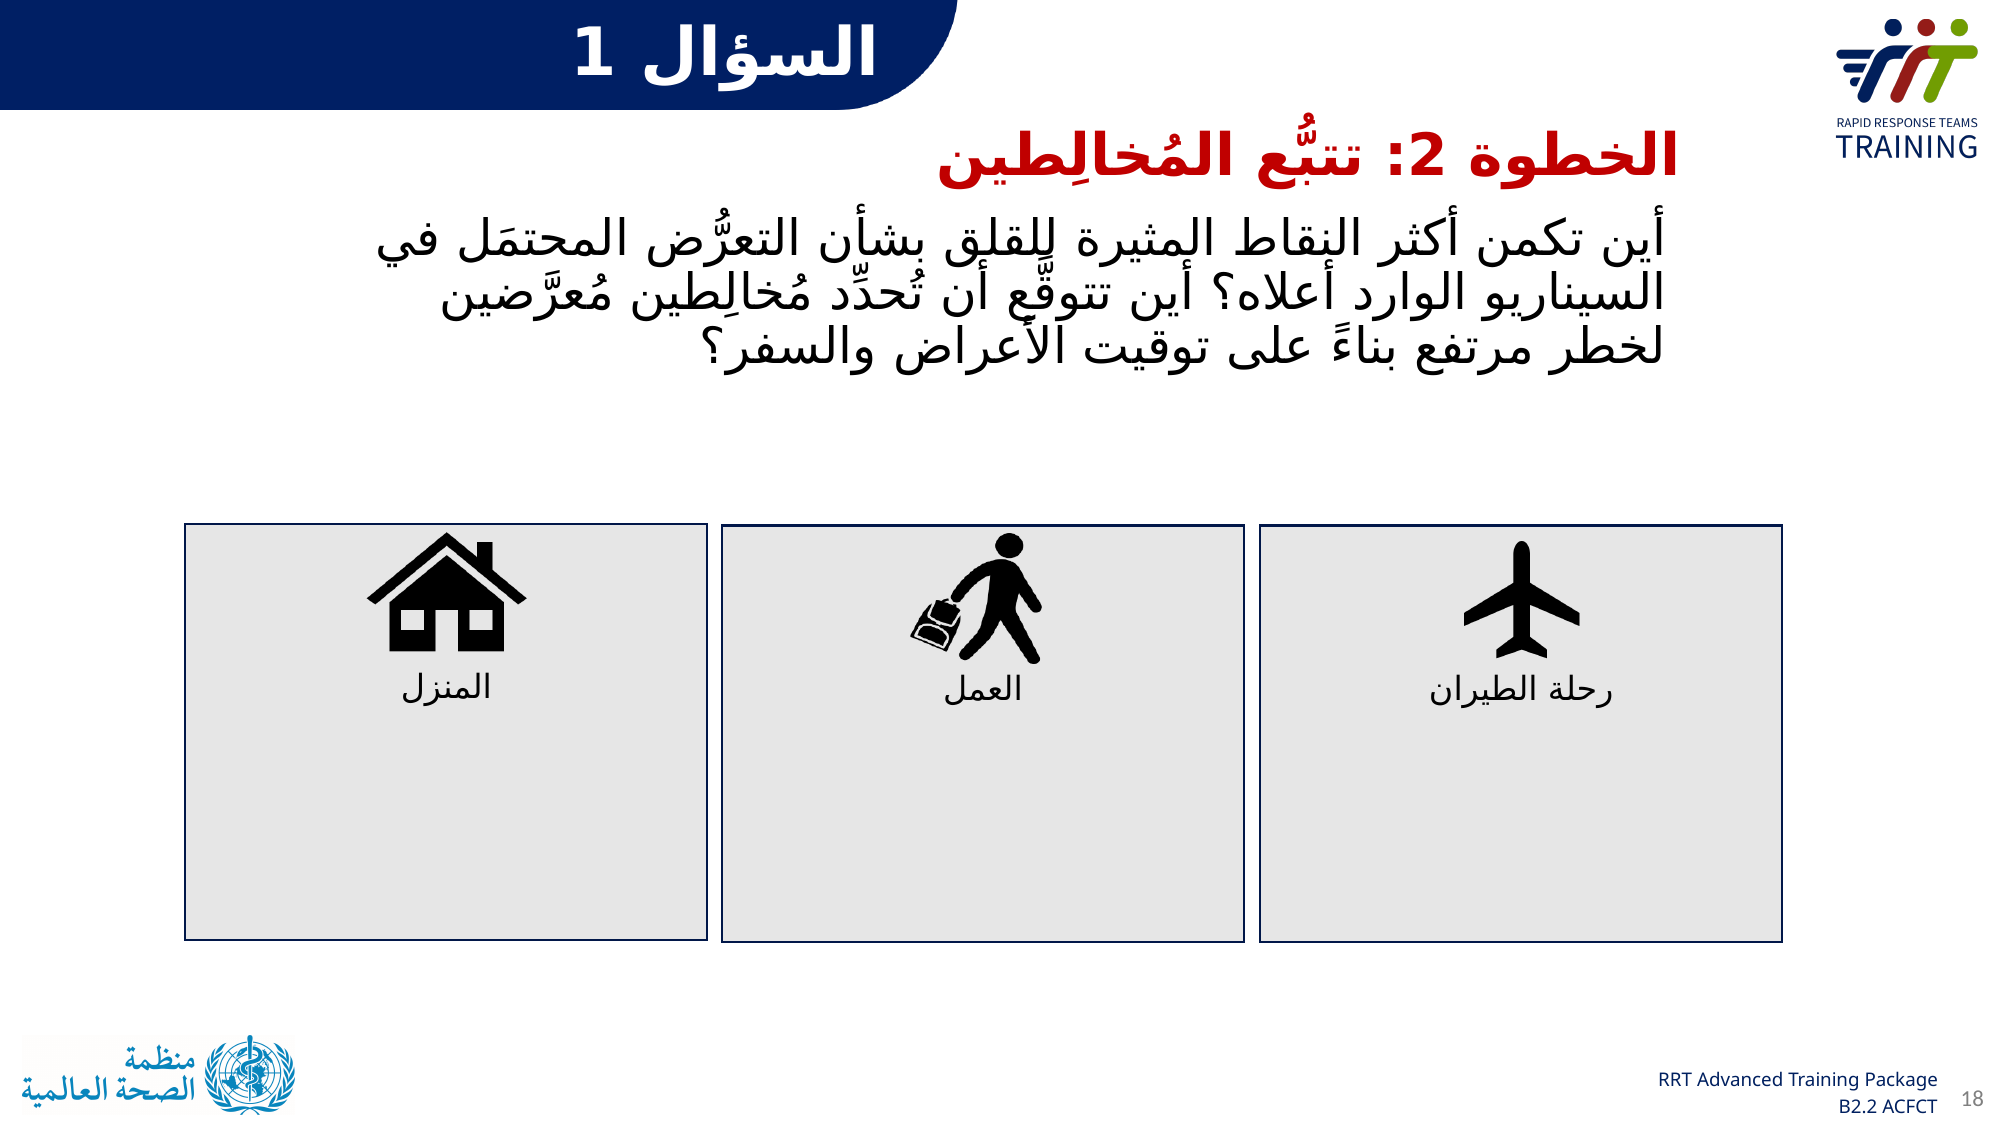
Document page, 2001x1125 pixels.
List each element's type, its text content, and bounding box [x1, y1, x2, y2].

picture [0, 0, 958, 110]
picture [22, 1035, 295, 1115]
picture [1835, 19, 1978, 167]
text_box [721, 525, 1245, 943]
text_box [185, 512, 708, 941]
list أين تكمن أكثر النقاط المثيرة للقلق بشأن التعرُّض المحتمَل في السيناريو الوارد أعلاه؟ أين تتوقَّع أن تُحدِّد مُخالِطين مُعرَّضين لخطر مرتفع بناءً على توقيت الأعراض والسفر؟ [325, 204, 1675, 426]
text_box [1259, 525, 1783, 943]
text_box الخطوة 2: تتبُّع المُخالِطين [42, 117, 1681, 188]
text_box السؤال 1 [32, 10, 887, 135]
picture [252, 1050, 258, 1059]
